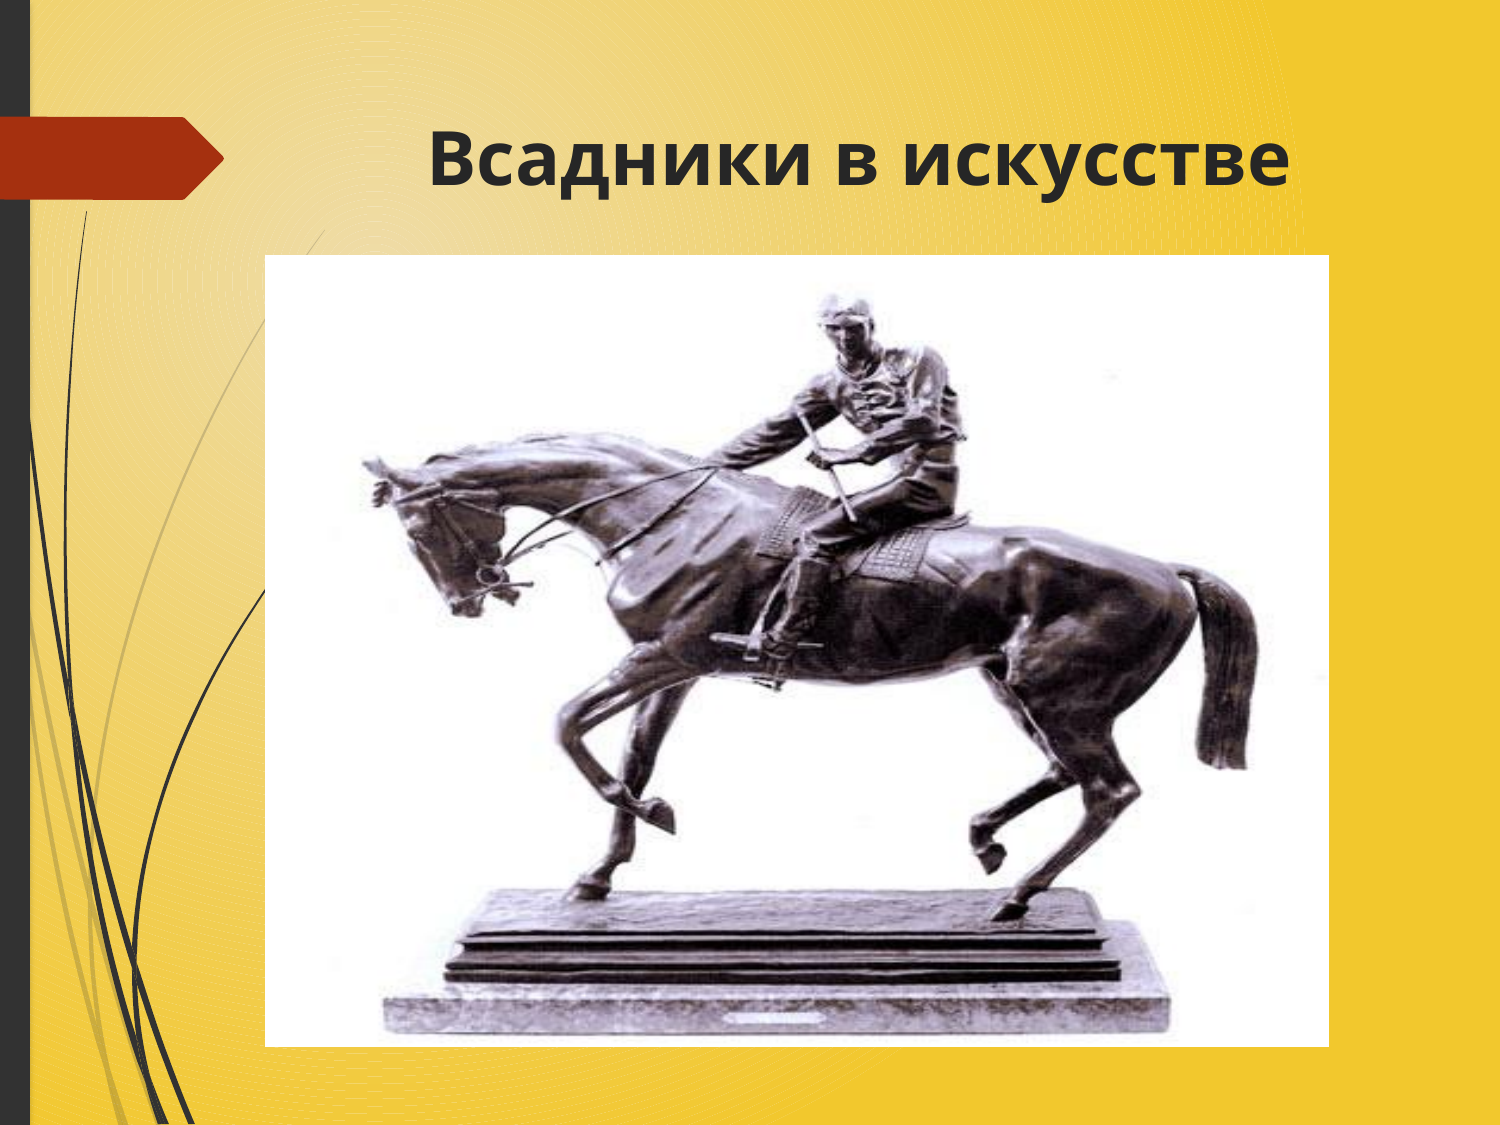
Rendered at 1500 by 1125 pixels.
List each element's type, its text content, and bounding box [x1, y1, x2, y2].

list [265, 255, 1329, 1047]
title Всадники в искусстве [319, 102, 1400, 313]
